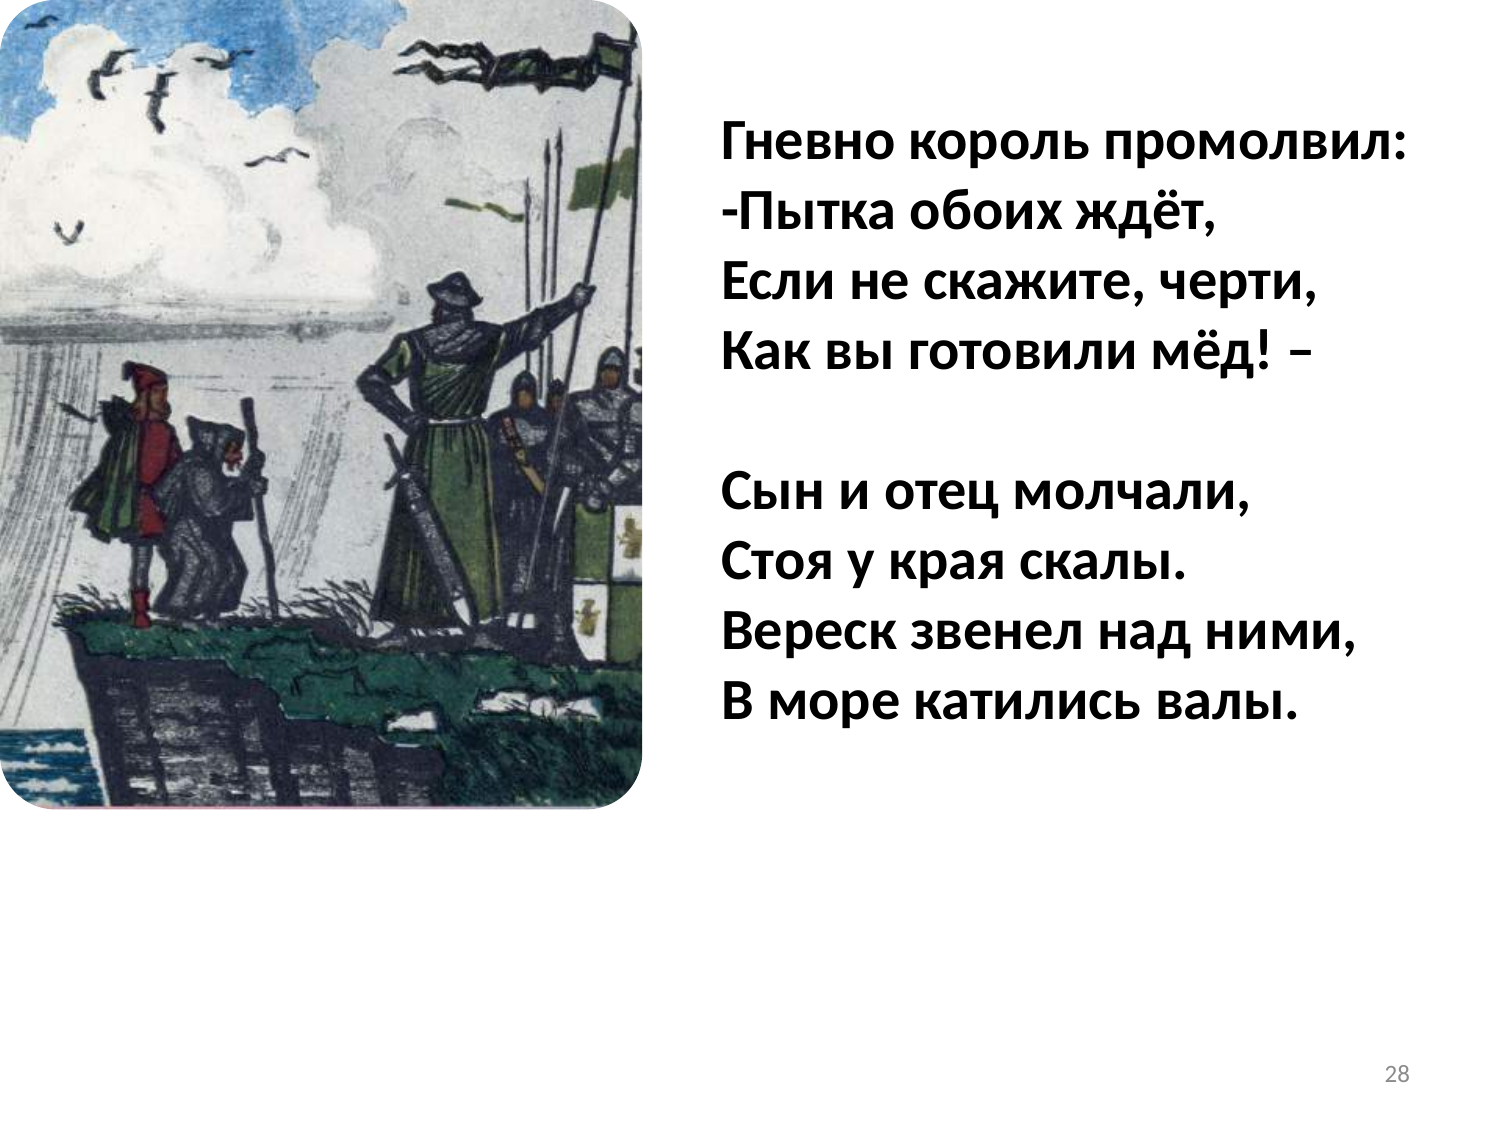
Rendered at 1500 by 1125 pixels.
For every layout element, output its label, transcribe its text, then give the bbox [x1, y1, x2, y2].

slide_number 28 [1074, 1042, 1425, 1103]
text_box Гневно король промолвил: -Пытка обоих ждёт, Если не скажите, черти, Как вы готовили мёд! – Сын и отец молчали, Стоя у края скалы. Вереск звенел над ними, В море катились валы. [706, 93, 1424, 739]
picture [0, 0, 643, 810]
